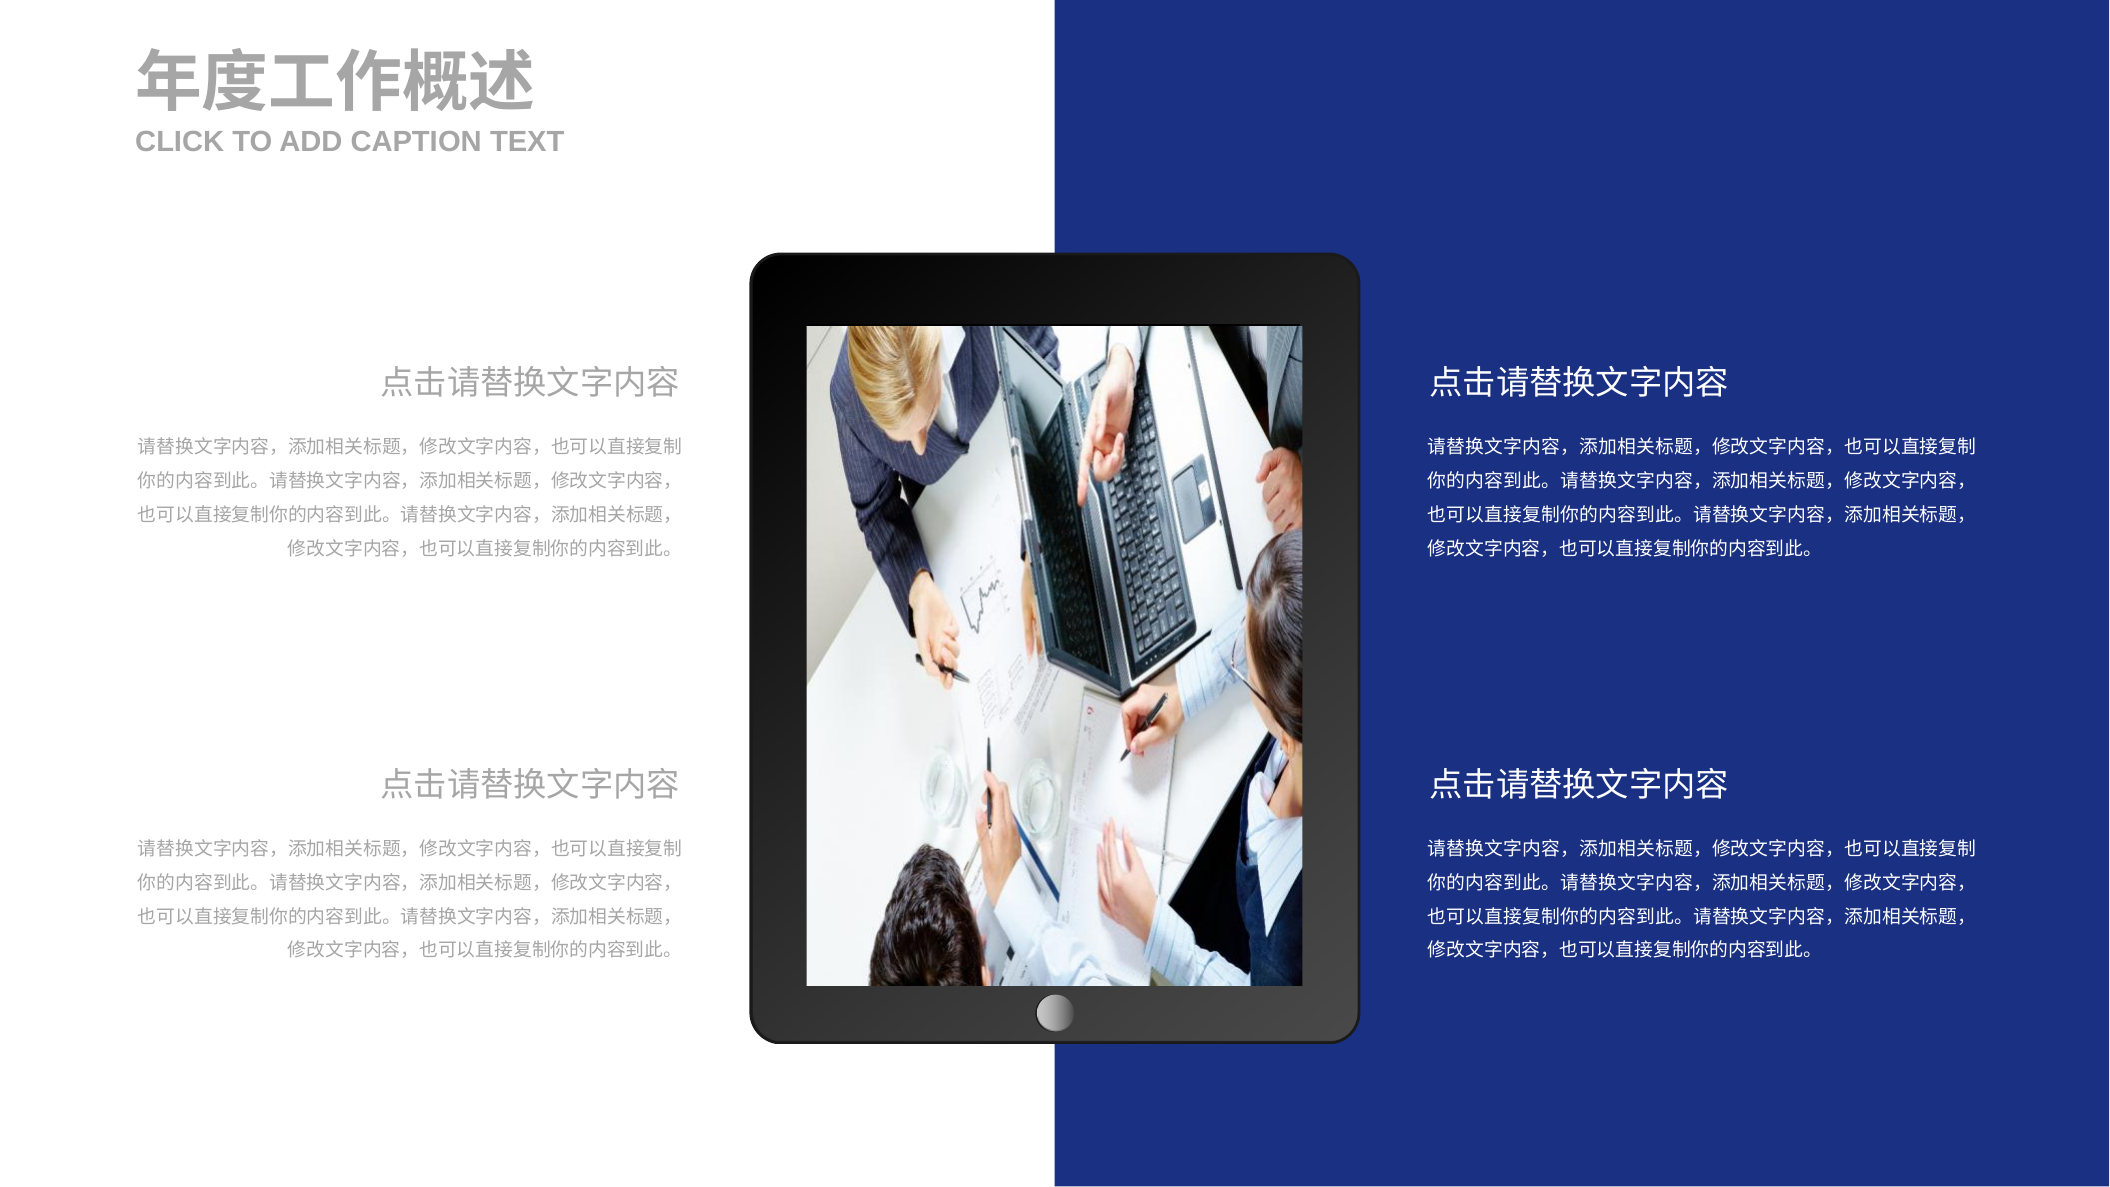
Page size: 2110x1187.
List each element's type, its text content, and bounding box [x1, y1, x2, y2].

text_box CLICK TO ADD CAPTION TEXT [135, 122, 596, 158]
text_box 点击请替换文字内容 [380, 762, 680, 803]
text_box 年度工作概述 [135, 38, 596, 119]
text_box 请替换文字内容，添加相关标题，修改文字内容，也可以直接复制你的内容到此。请替换文字内容，添加相关标题，修改文字内容，也可以直接复制你的内容到此。请替换文字内容，添加相关标题，修改文字内容，也可以直接复制你的内容到此。 [1428, 424, 1977, 559]
text_box 点击请替换文字内容 [1429, 762, 1730, 803]
text_box [1054, 0, 2110, 1187]
text_box 请替换文字内容，添加相关标题，修改文字内容，也可以直接复制你的内容到此。请替换文字内容，添加相关标题，修改文字内容，也可以直接复制你的内容到此。请替换文字内容，添加相关标题，修改文字内容，也可以直接复制你的内容到此。 [1428, 825, 1977, 961]
text_box 请替换文字内容，添加相关标题，修改文字内容，也可以直接复制你的内容到此。请替换文字内容，添加相关标题，修改文字内容，也可以直接复制你的内容到此。请替换文字内容，添加相关标题，修改文字内容，也可以直接复制你的内容到此。 [133, 424, 682, 559]
text_box 点击请替换文字内容 [380, 361, 680, 402]
text_box 请替换文字内容，添加相关标题，修改文字内容，也可以直接复制你的内容到此。请替换文字内容，添加相关标题，修改文字内容，也可以直接复制你的内容到此。请替换文字内容，添加相关标题，修改文字内容，也可以直接复制你的内容到此。 [133, 825, 682, 961]
text_box 点击请替换文字内容 [1429, 361, 1730, 402]
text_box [748, 252, 1361, 1044]
